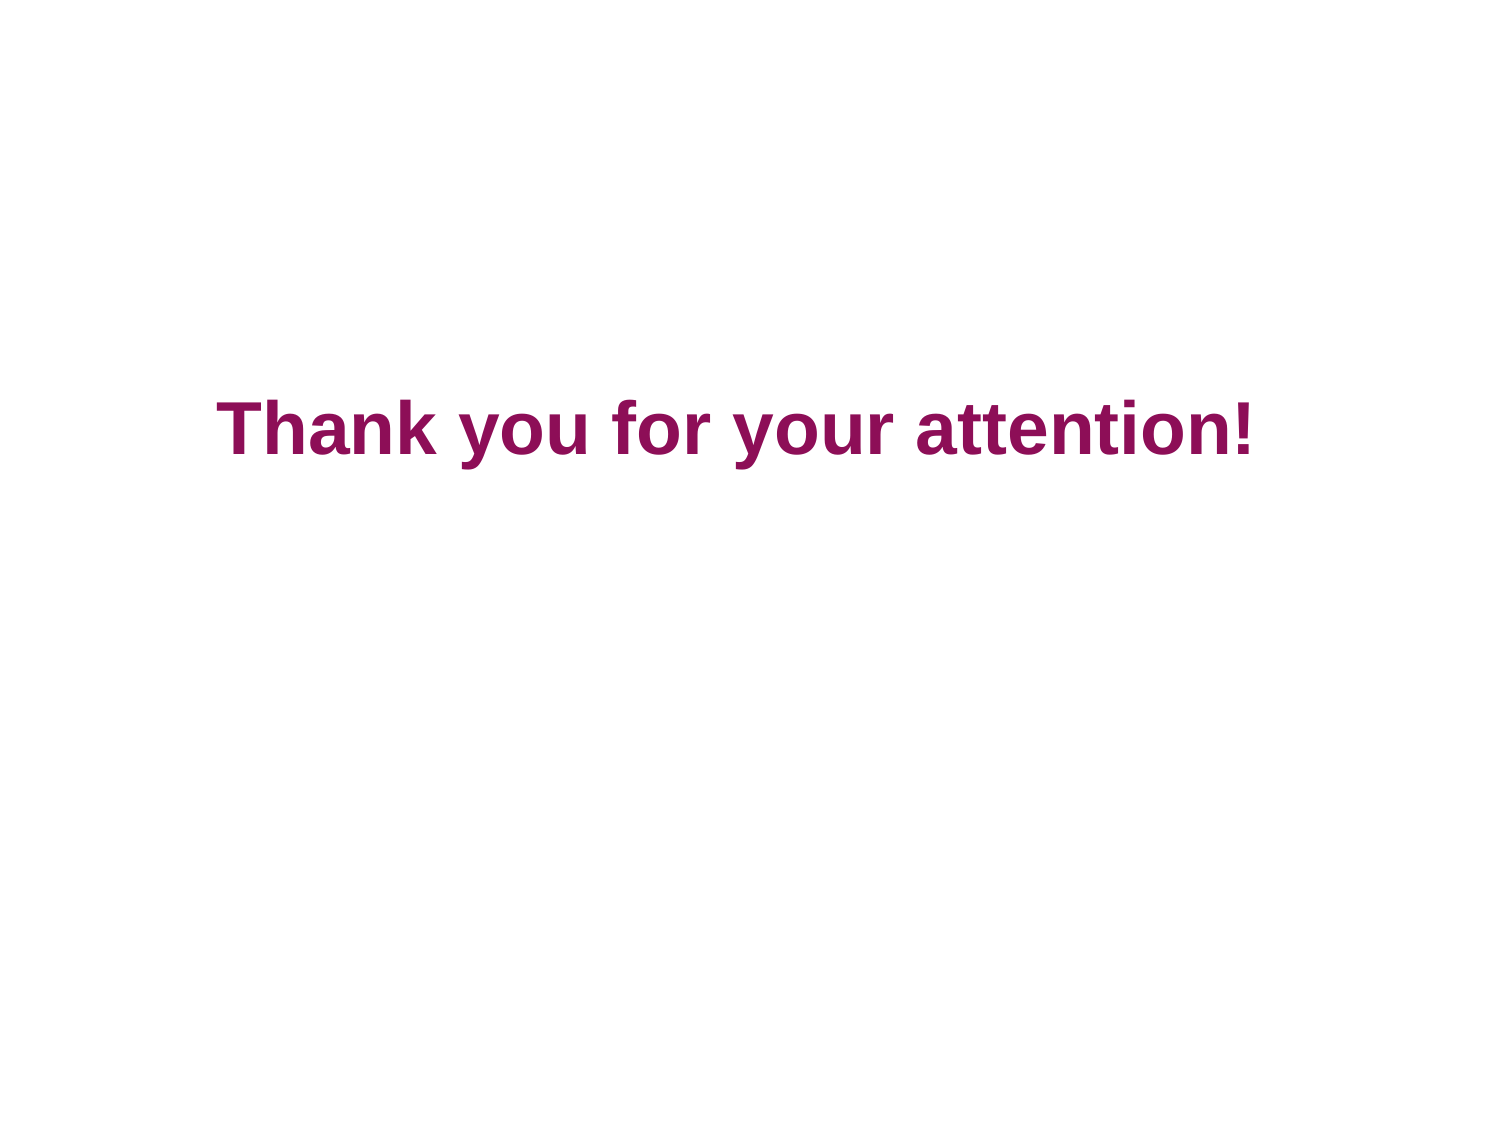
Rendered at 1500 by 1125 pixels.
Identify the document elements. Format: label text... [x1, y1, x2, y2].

title Thank you for your attention! [75, 275, 1400, 472]
